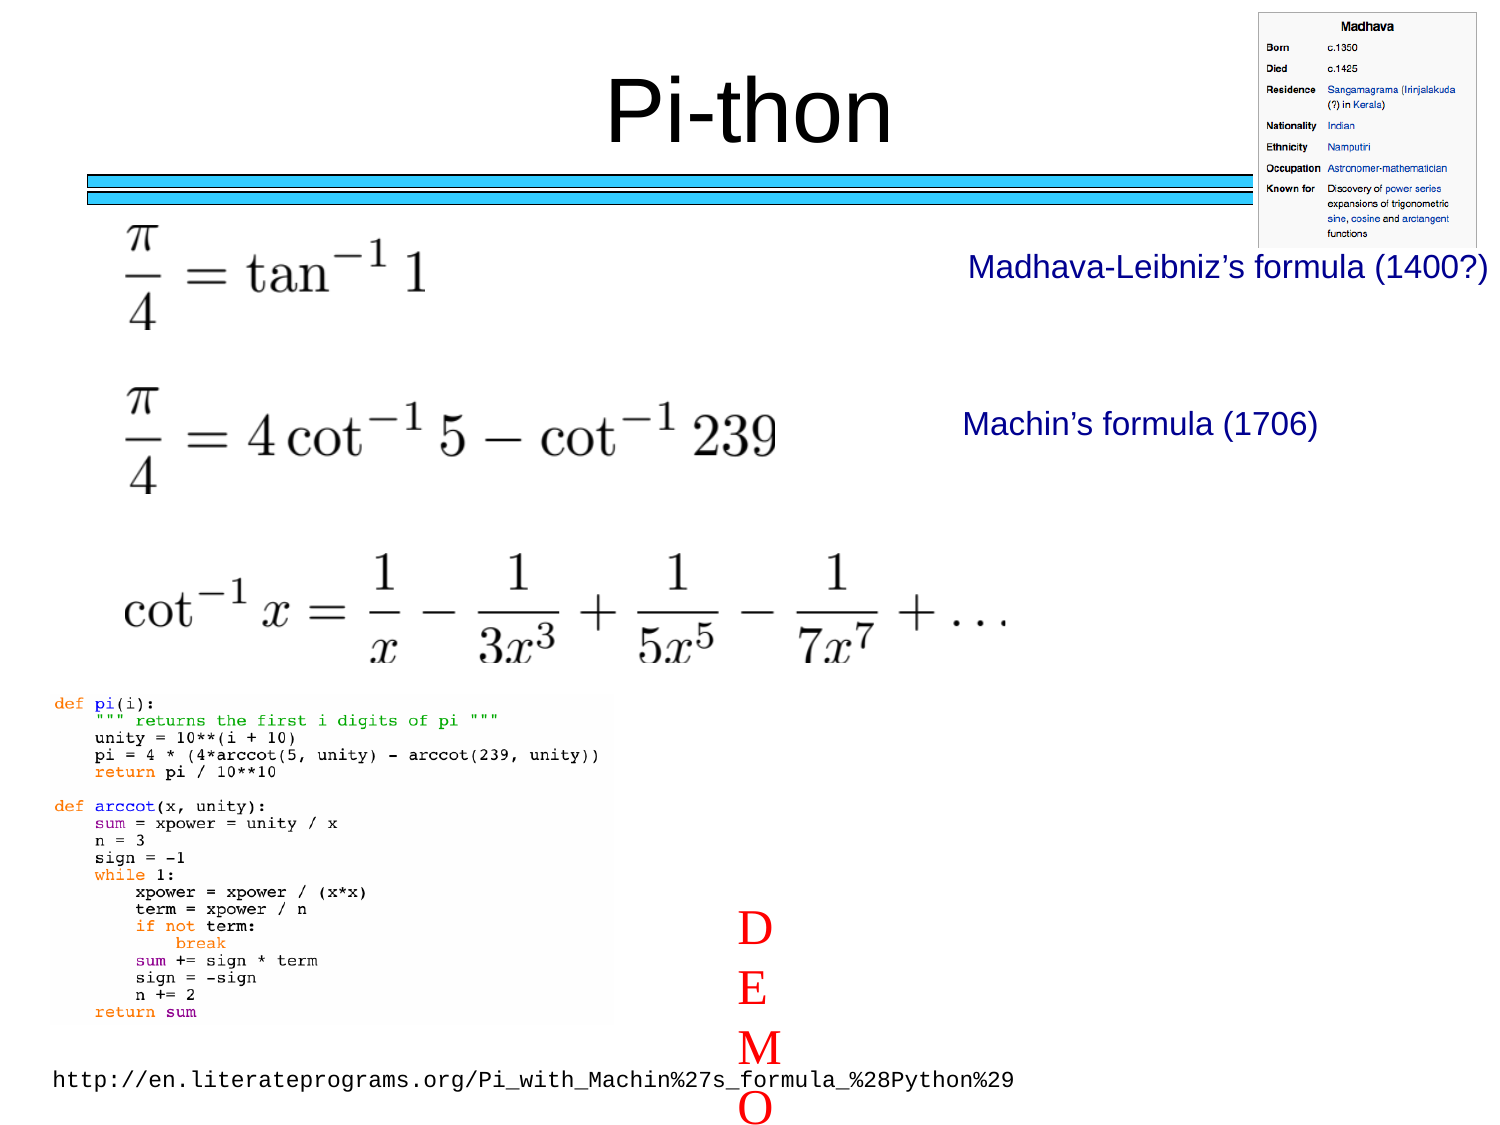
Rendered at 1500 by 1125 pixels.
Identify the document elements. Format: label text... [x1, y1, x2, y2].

text_box Madhava-Leibniz’s formula (1400?) [953, 237, 1500, 293]
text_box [87, 174, 1248, 205]
text_box http://en.literateprograms.org/Pi_with_Machin%27s_formula_%28Python%29 [745, 1057, 1038, 1100]
picture [124, 224, 426, 331]
picture [124, 387, 776, 495]
text_box DEMO! [737, 887, 745, 1125]
picture [49, 694, 614, 1026]
picture [1253, 9, 1485, 248]
picture [124, 552, 1006, 663]
text_box http://en.literateprograms.org/Pi_with_Machin%27s_formula_%28Python%29 [37, 1057, 737, 1100]
title Pi-thon [112, 12, 1249, 173]
text_box Machin’s formula (1706) [947, 394, 1343, 450]
